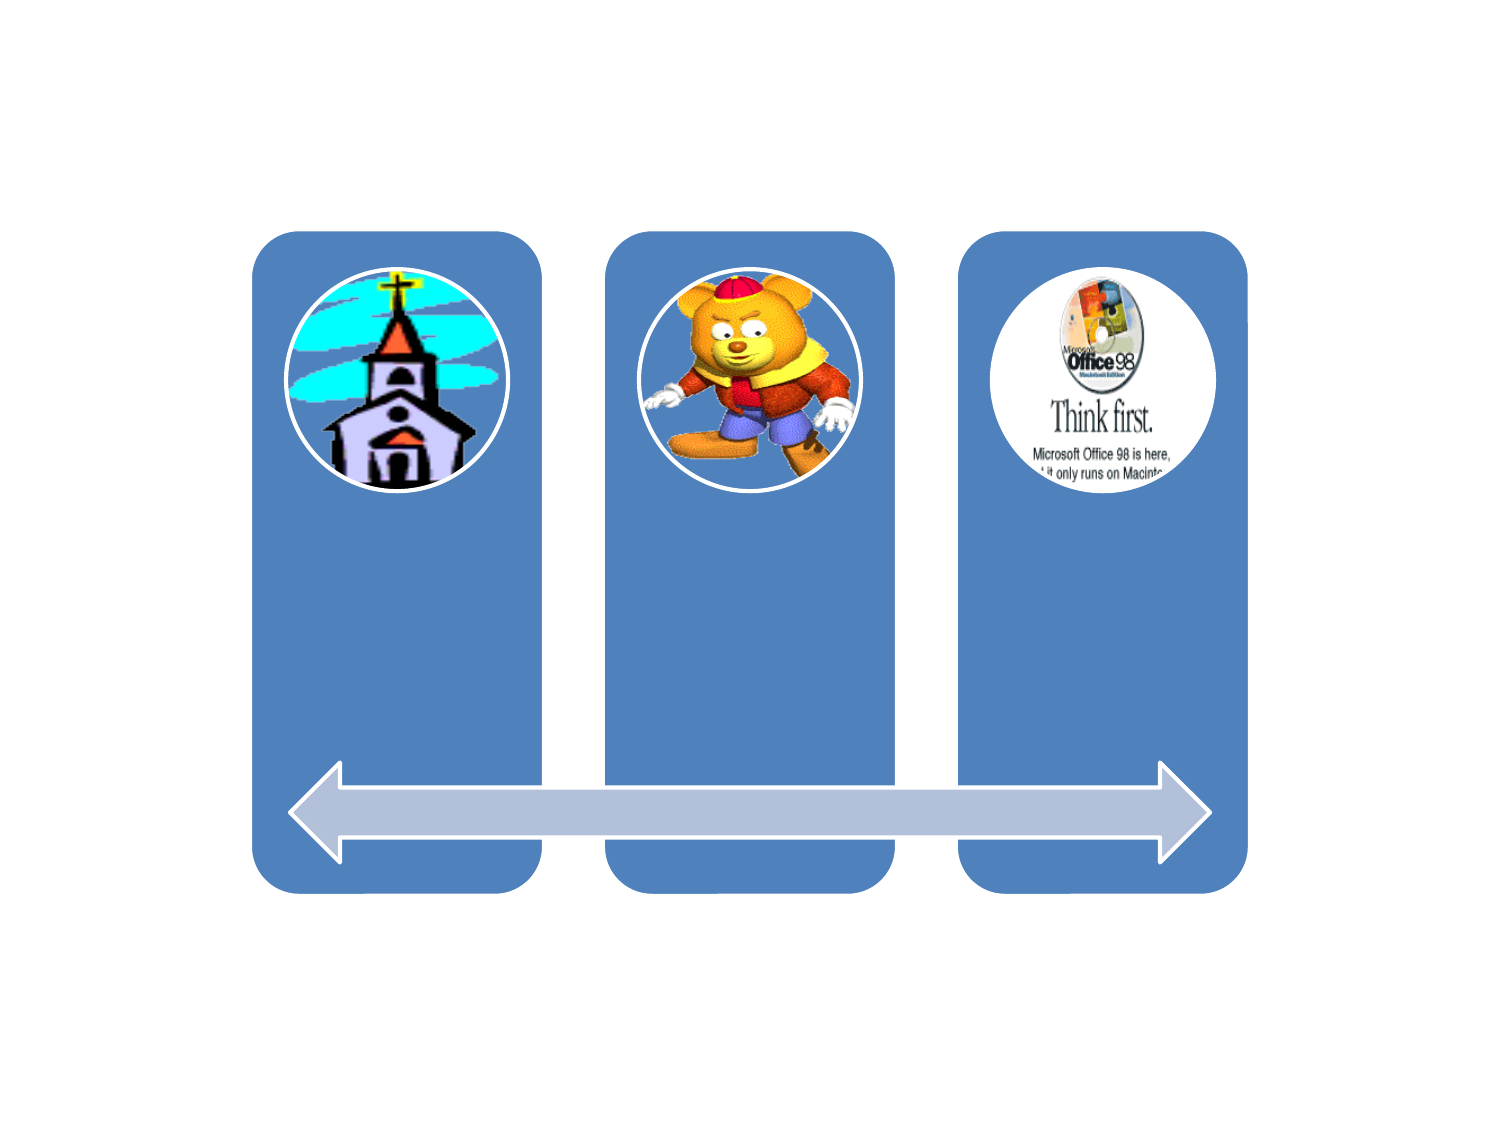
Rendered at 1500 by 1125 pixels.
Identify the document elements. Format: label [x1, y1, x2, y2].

text_box [249, 228, 1251, 897]
